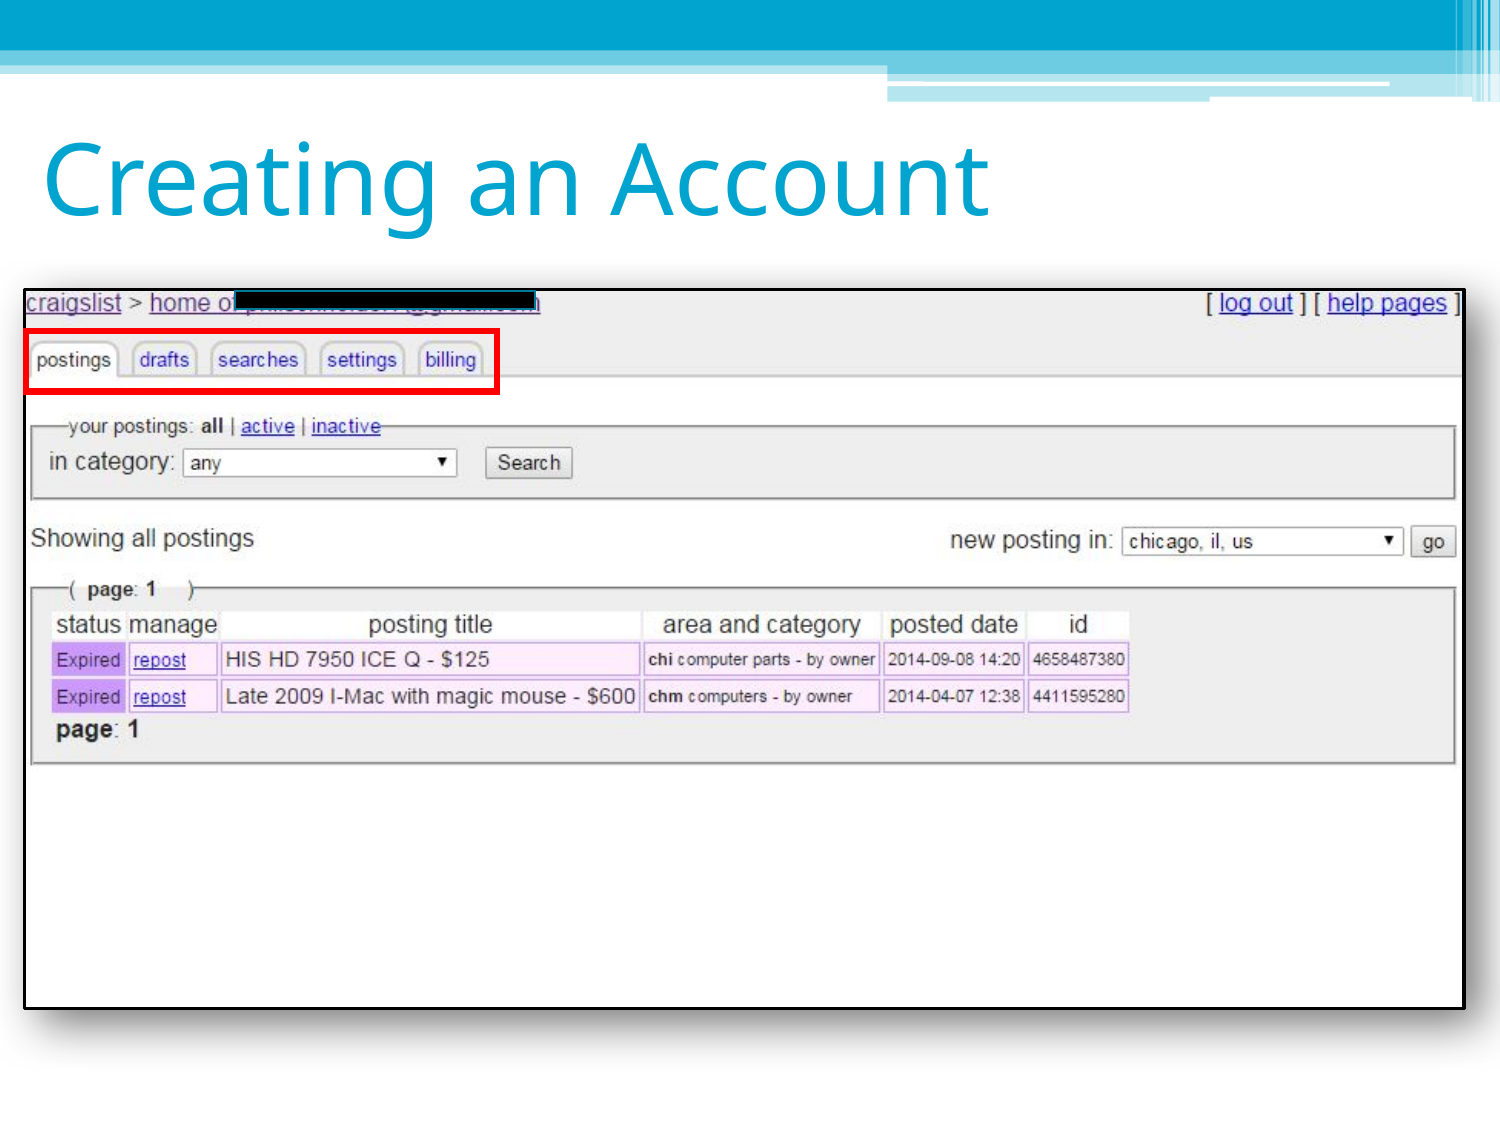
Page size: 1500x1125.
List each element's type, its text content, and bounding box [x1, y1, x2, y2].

picture [26, 290, 1463, 1007]
title Creating an Account [26, 88, 1377, 264]
picture [237, 293, 533, 307]
